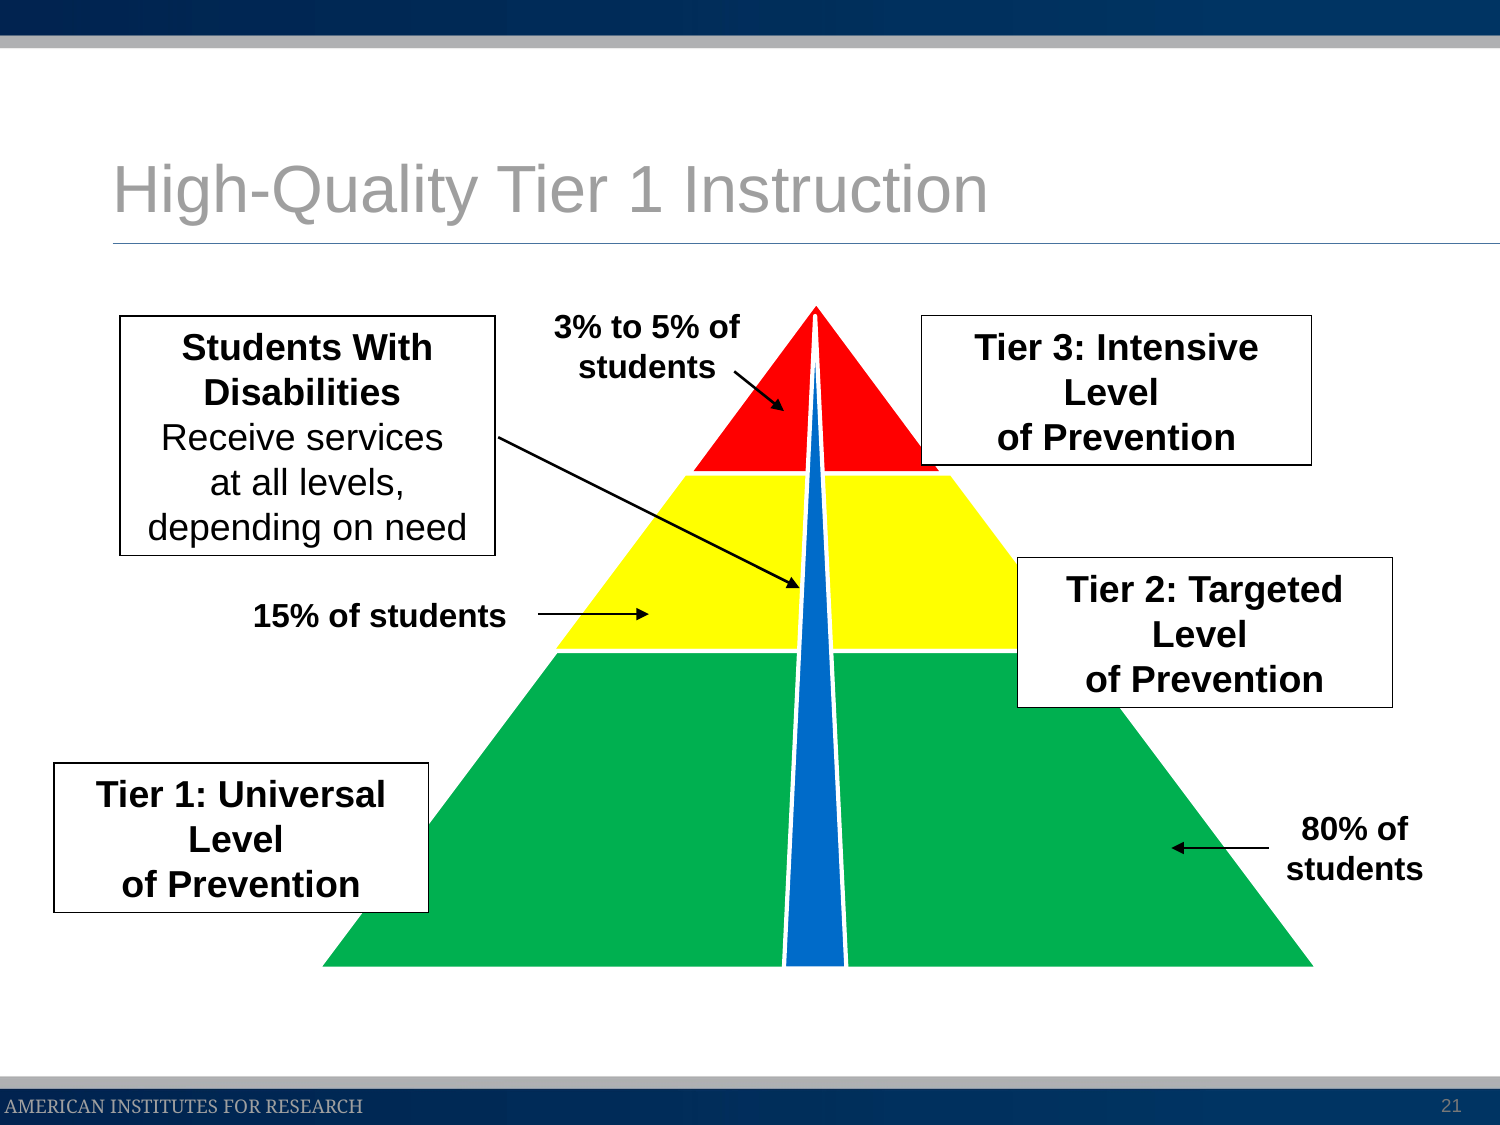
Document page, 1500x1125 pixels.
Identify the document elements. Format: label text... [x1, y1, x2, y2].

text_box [497, 436, 800, 589]
picture [0, 0, 1500, 1125]
text_box 15% of students [237, 586, 312, 641]
text_box Tier 2: Targeted Level of Prevention [1324, 557, 1393, 708]
text_box Students With Disabilities Receive services at all levels, depending on need [120, 316, 312, 556]
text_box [733, 371, 785, 412]
text_box 80% of students [1324, 800, 1493, 895]
text_box Tier 1: Universal Level of Prevention [53, 762, 312, 913]
title High-Quality Tier 1 Instruction [112, 144, 1463, 226]
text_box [317, 301, 1319, 969]
slide_number 21 [1438, 1093, 1462, 1117]
